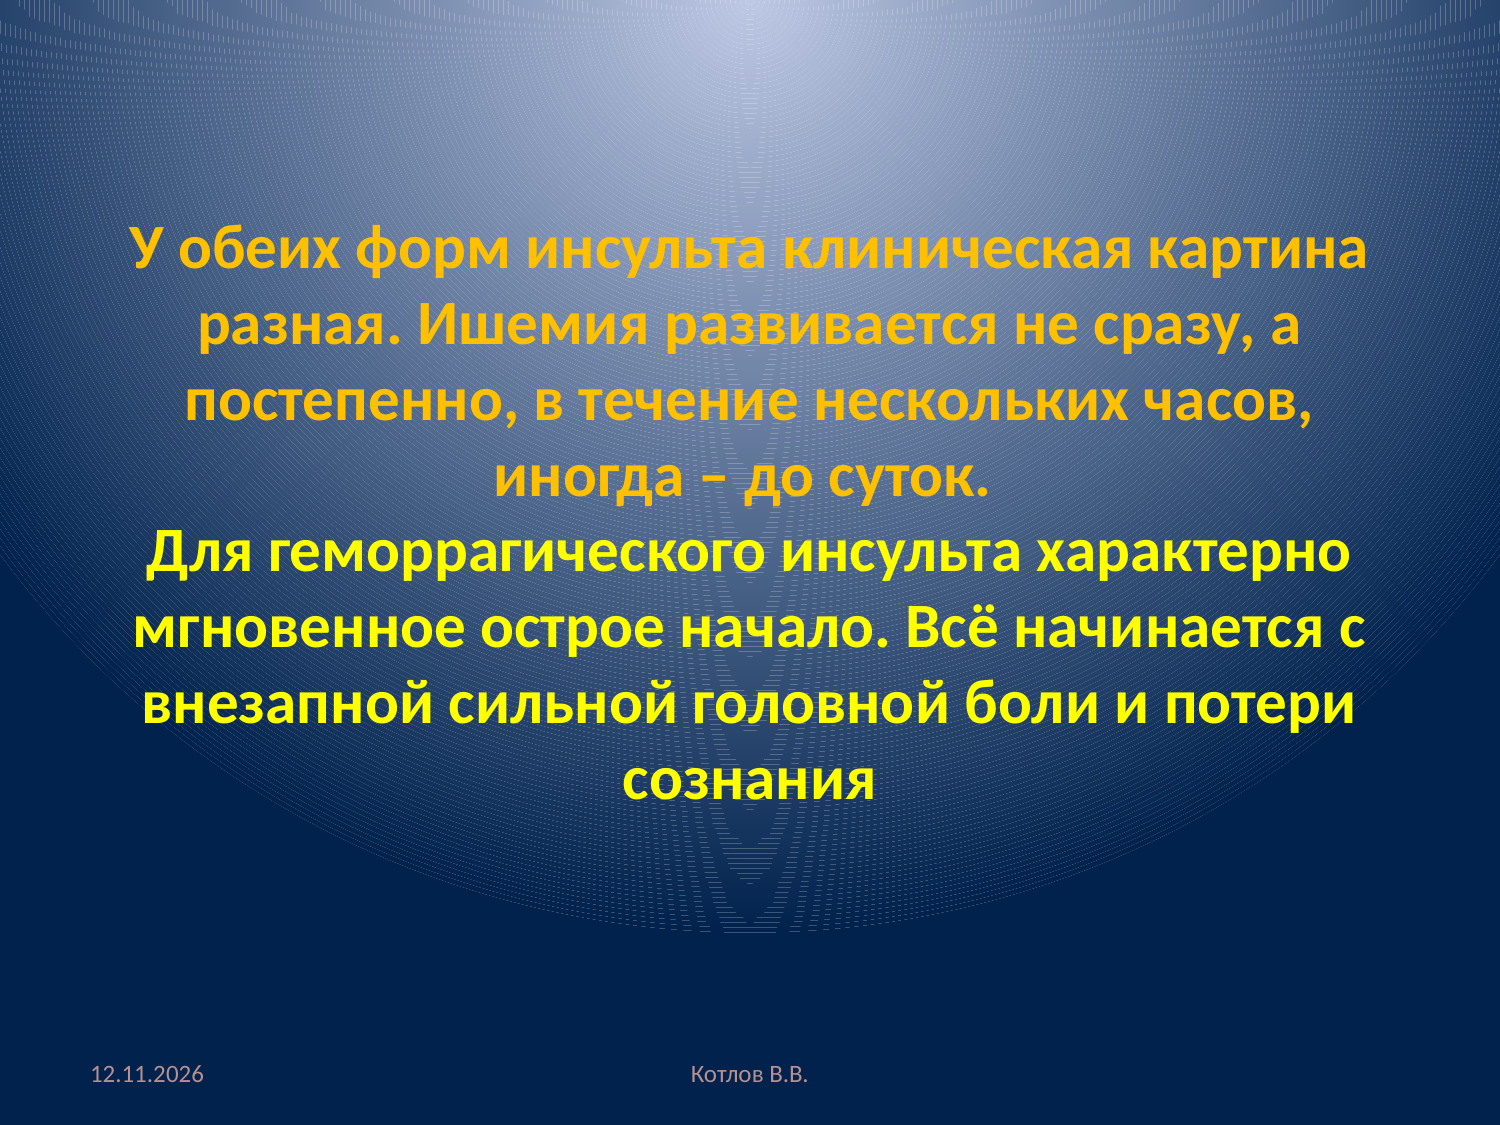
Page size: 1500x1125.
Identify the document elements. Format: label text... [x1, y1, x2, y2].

title У обеих форм инсульта клиническая картина разная. Ишемия развивается не сразу, а постепенно, в течение нескольких часов, иногда – до суток. Для геморрагического инсульта характерно мгновенное острое начало. Всё начинается с внезапной сильной головной боли и потери сознания [75, 45, 1425, 821]
footer Котлов В.В. [512, 1042, 988, 1103]
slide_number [75, 1042, 425, 1103]
